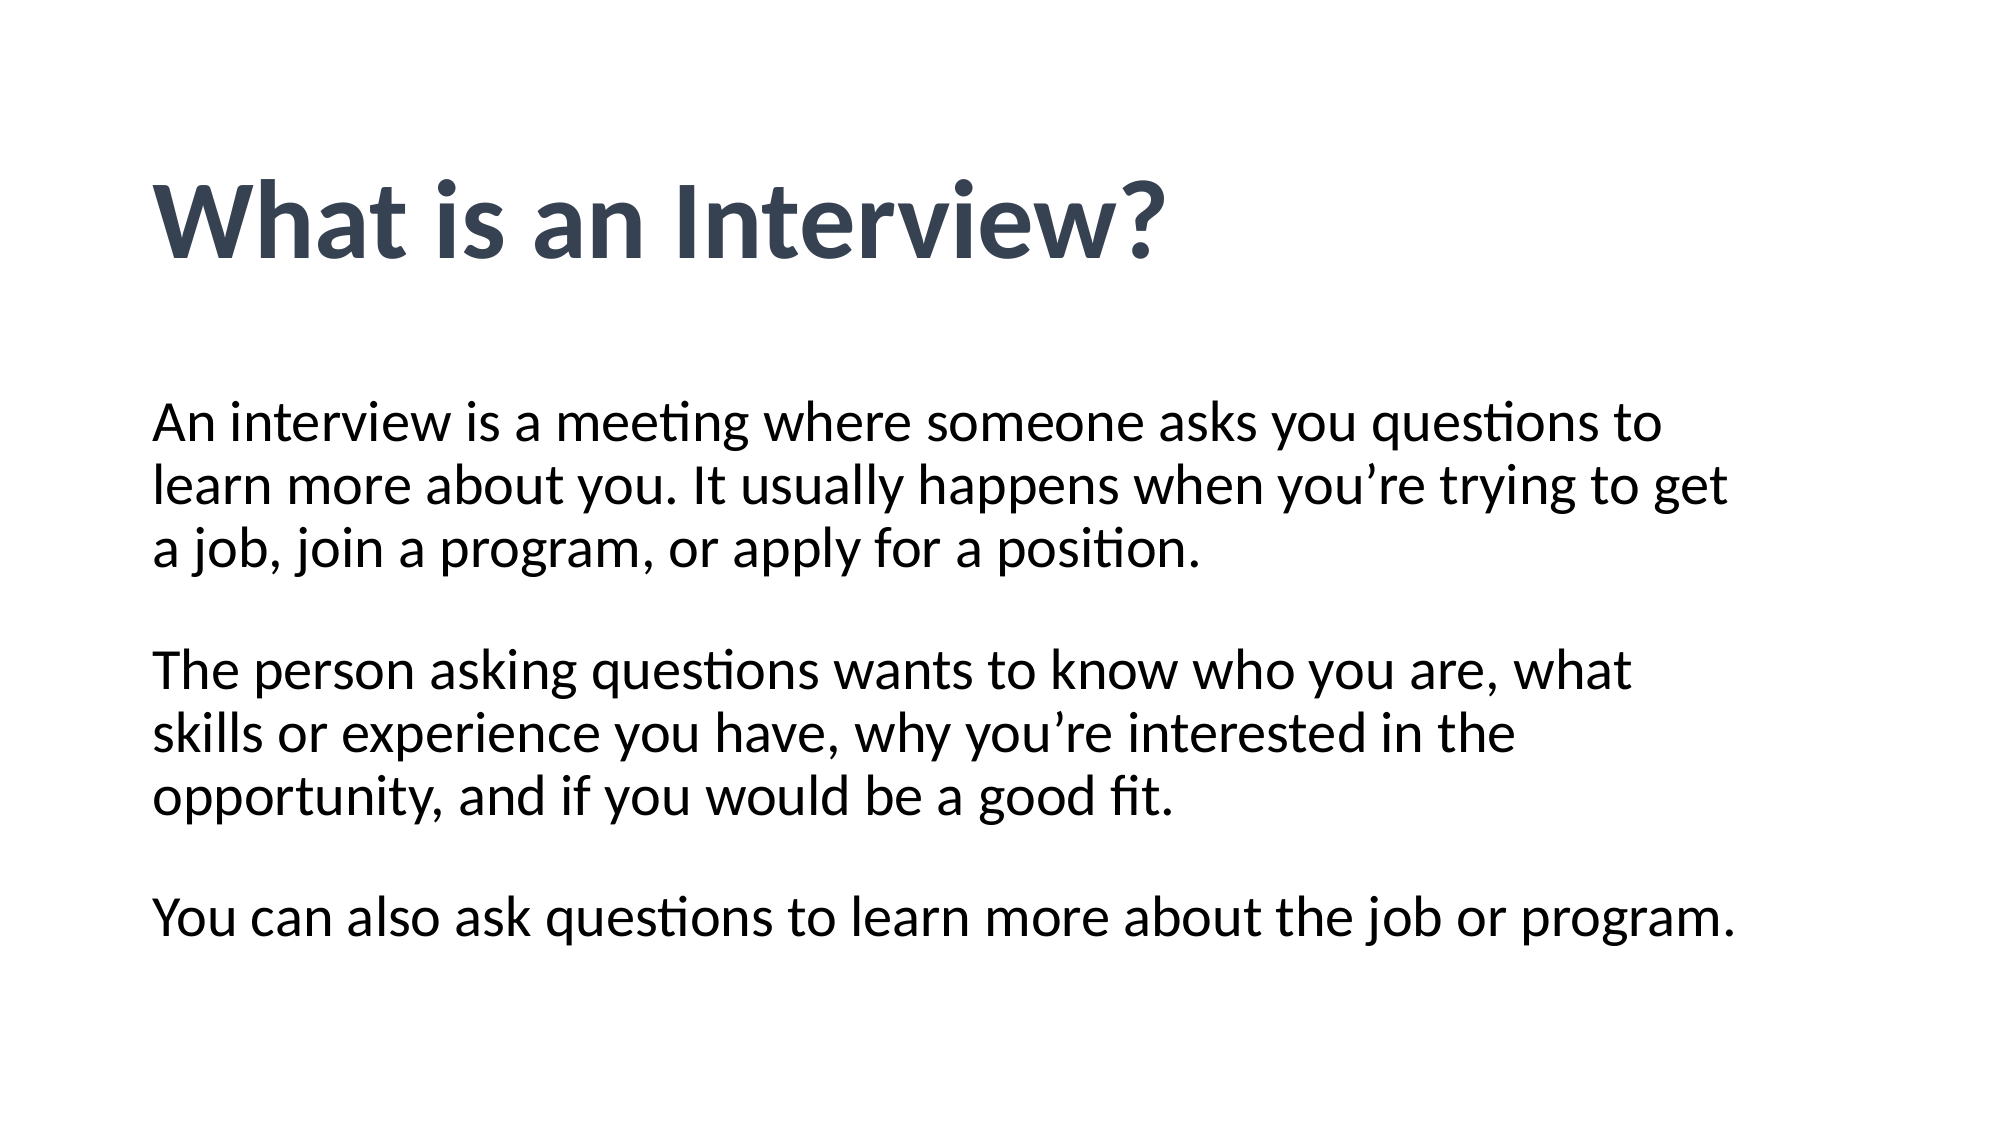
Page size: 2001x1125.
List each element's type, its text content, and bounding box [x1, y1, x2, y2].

list An interview is a meeting where someone asks you questions to learn more about you. It usually happens when you’re trying to get a job, join a program, or apply for a position. The person asking questions wants to know who you are, what skills or experience you have, why you’re interested in the opportunity, and if you would be a good fit. You can also ask questions to learn more about the job or program. [137, 384, 1772, 1098]
title What is an Interview? [137, 113, 1863, 332]
